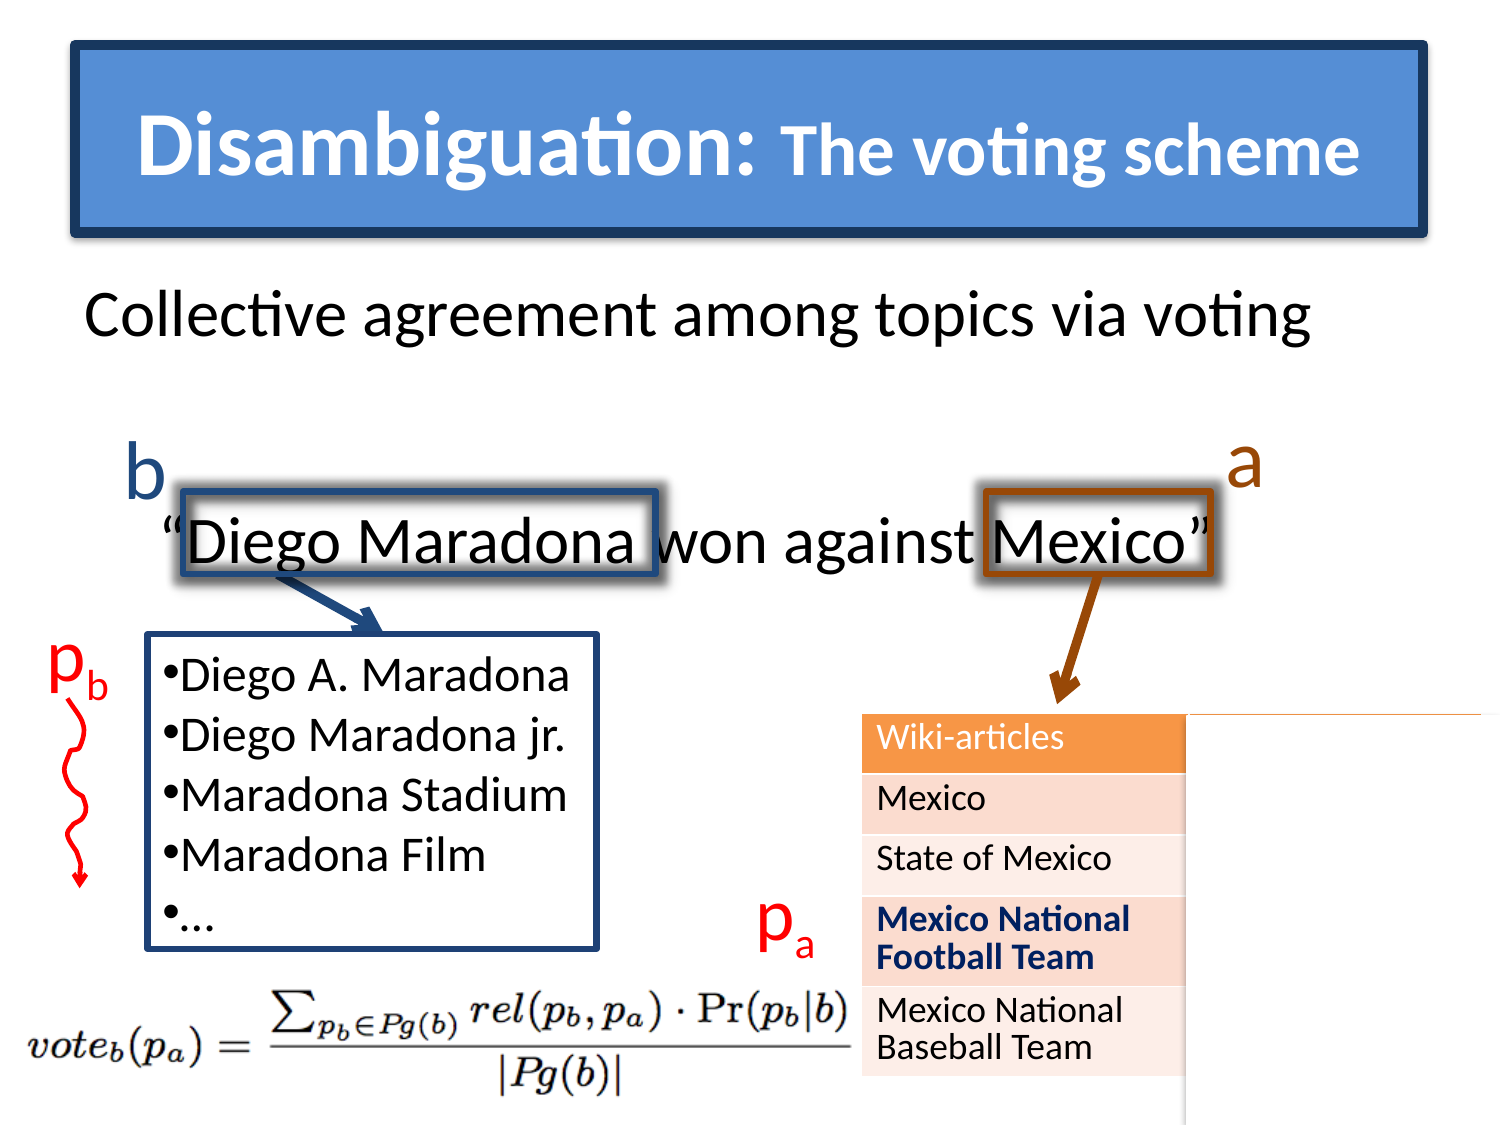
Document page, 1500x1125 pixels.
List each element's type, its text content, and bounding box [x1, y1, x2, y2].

text_box pa [740, 857, 831, 938]
title Disambiguation: The voting scheme [74, 44, 1424, 233]
text_box a [1211, 397, 1281, 512]
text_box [277, 573, 384, 634]
text_box [63, 697, 88, 889]
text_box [1056, 573, 1099, 705]
picture [5, 940, 906, 1117]
text_box [1186, 715, 1500, 1125]
table_cell State of Mexico [862, 836, 1181, 895]
list Collective agreement among topics via voting “Diego Maradona won against Mexico” [4, 262, 1365, 645]
text_box Diego A. Maradona Diego Maradona jr. Maradona Stadium Maradona Film … [145, 632, 598, 938]
text_box pb [31, 599, 124, 717]
text_box [985, 491, 1211, 575]
text_box [182, 491, 656, 575]
table_cell Mexico [862, 775, 1181, 834]
table_cell Mexico National Football Team [862, 897, 1181, 986]
table_cell Mexico National Baseball Team [910, 987, 1181, 1076]
text_box b [108, 408, 183, 524]
table_header Wiki-articles [862, 714, 1187, 773]
